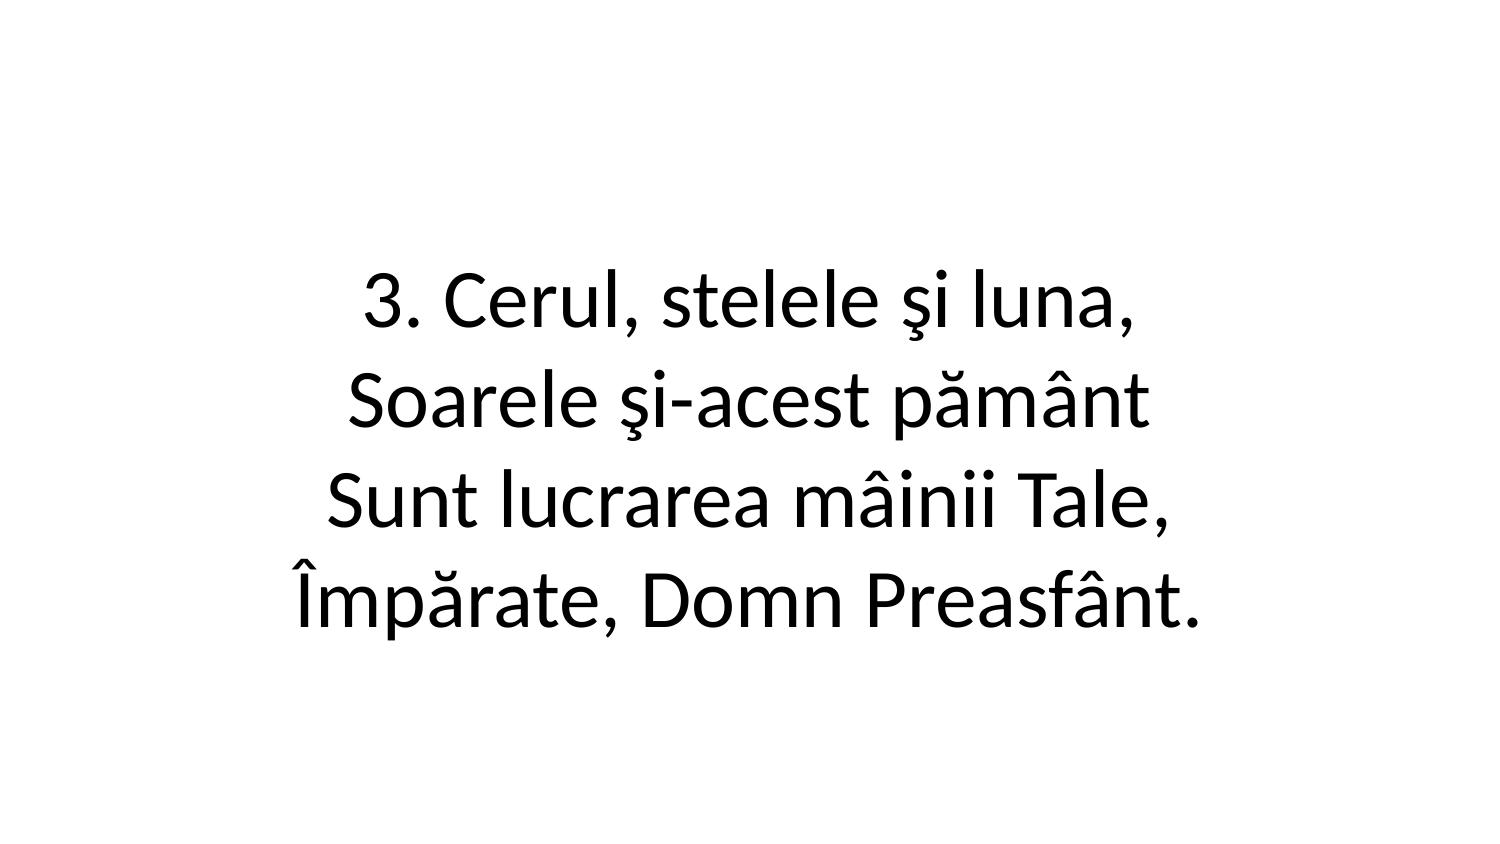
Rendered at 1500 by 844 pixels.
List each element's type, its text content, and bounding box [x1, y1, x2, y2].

text_box 3. Cerul, stelele şi luna, Soarele şi-acest pământ Sunt lucrarea mâinii Tale, Împărate, Domn Preasfânt. [280, 192, 1220, 652]
